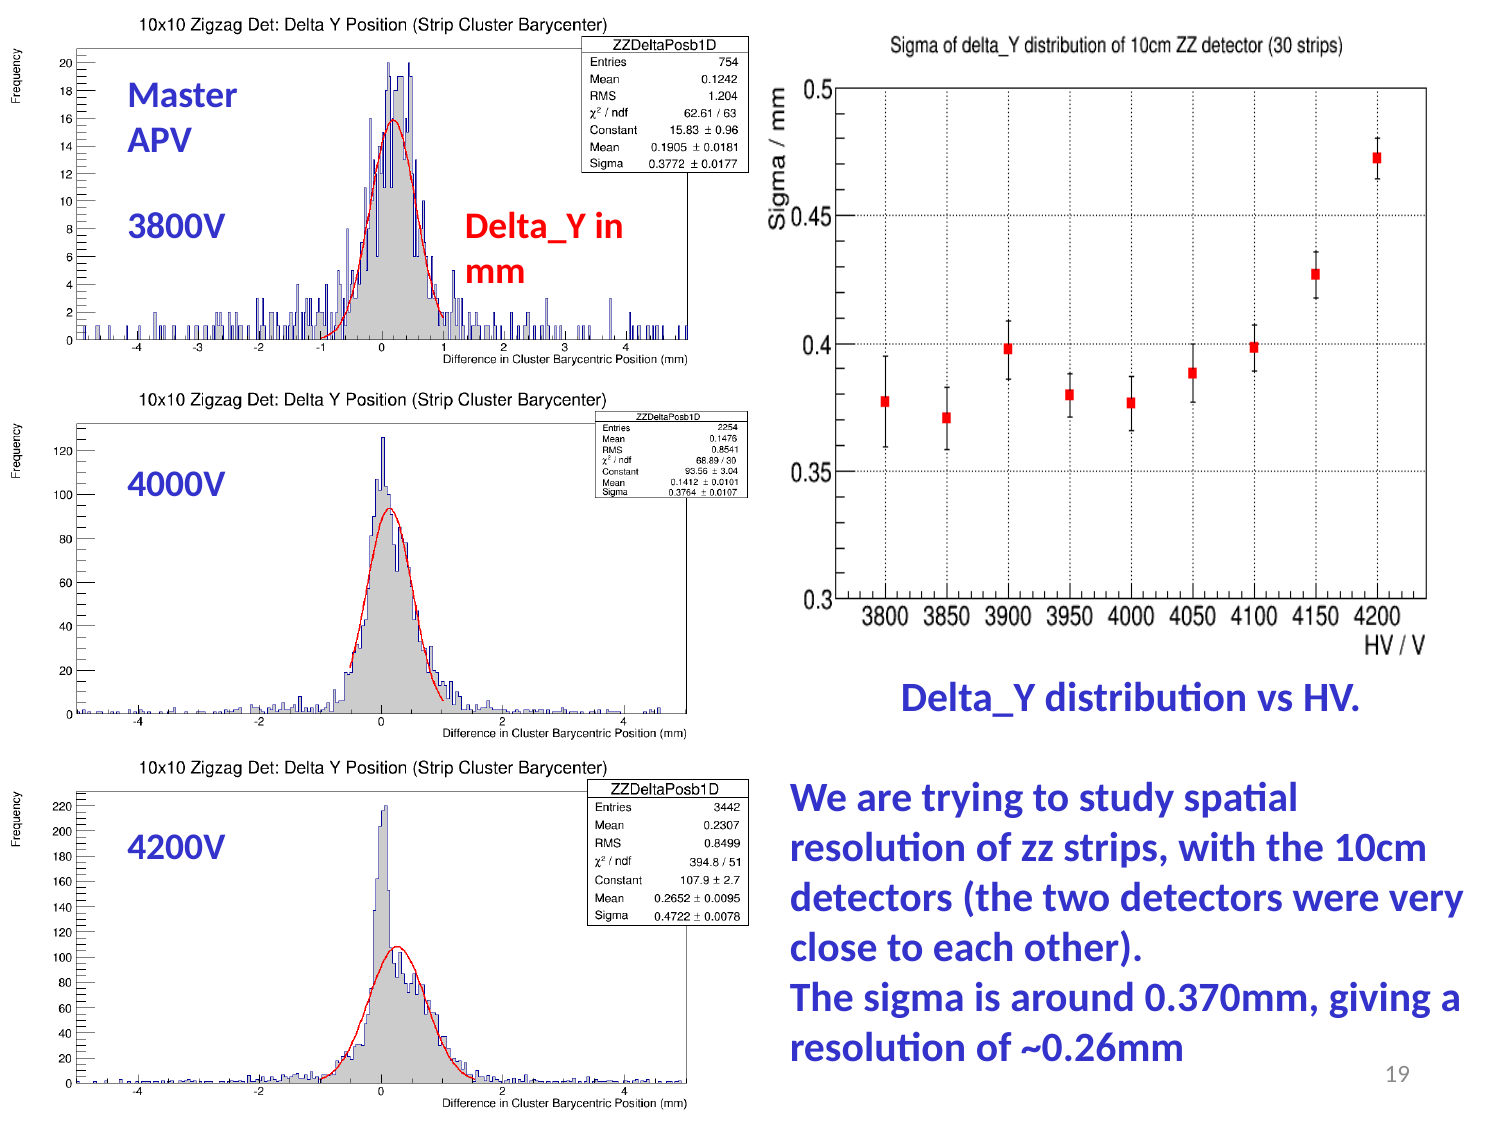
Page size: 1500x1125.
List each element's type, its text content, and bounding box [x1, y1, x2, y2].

picture [0, 11, 1500, 751]
text_box Delta_Y distribution vs HV. We are trying to study spatial resolution of zz strips, with the 10cm detectors (the two detectors were very close to each other). The sigma is around 0.370mm, giving a resolution of ~0.26mm [774, 672, 1488, 1078]
slide_number 19 [1074, 1042, 1425, 1103]
picture [0, 755, 763, 1120]
